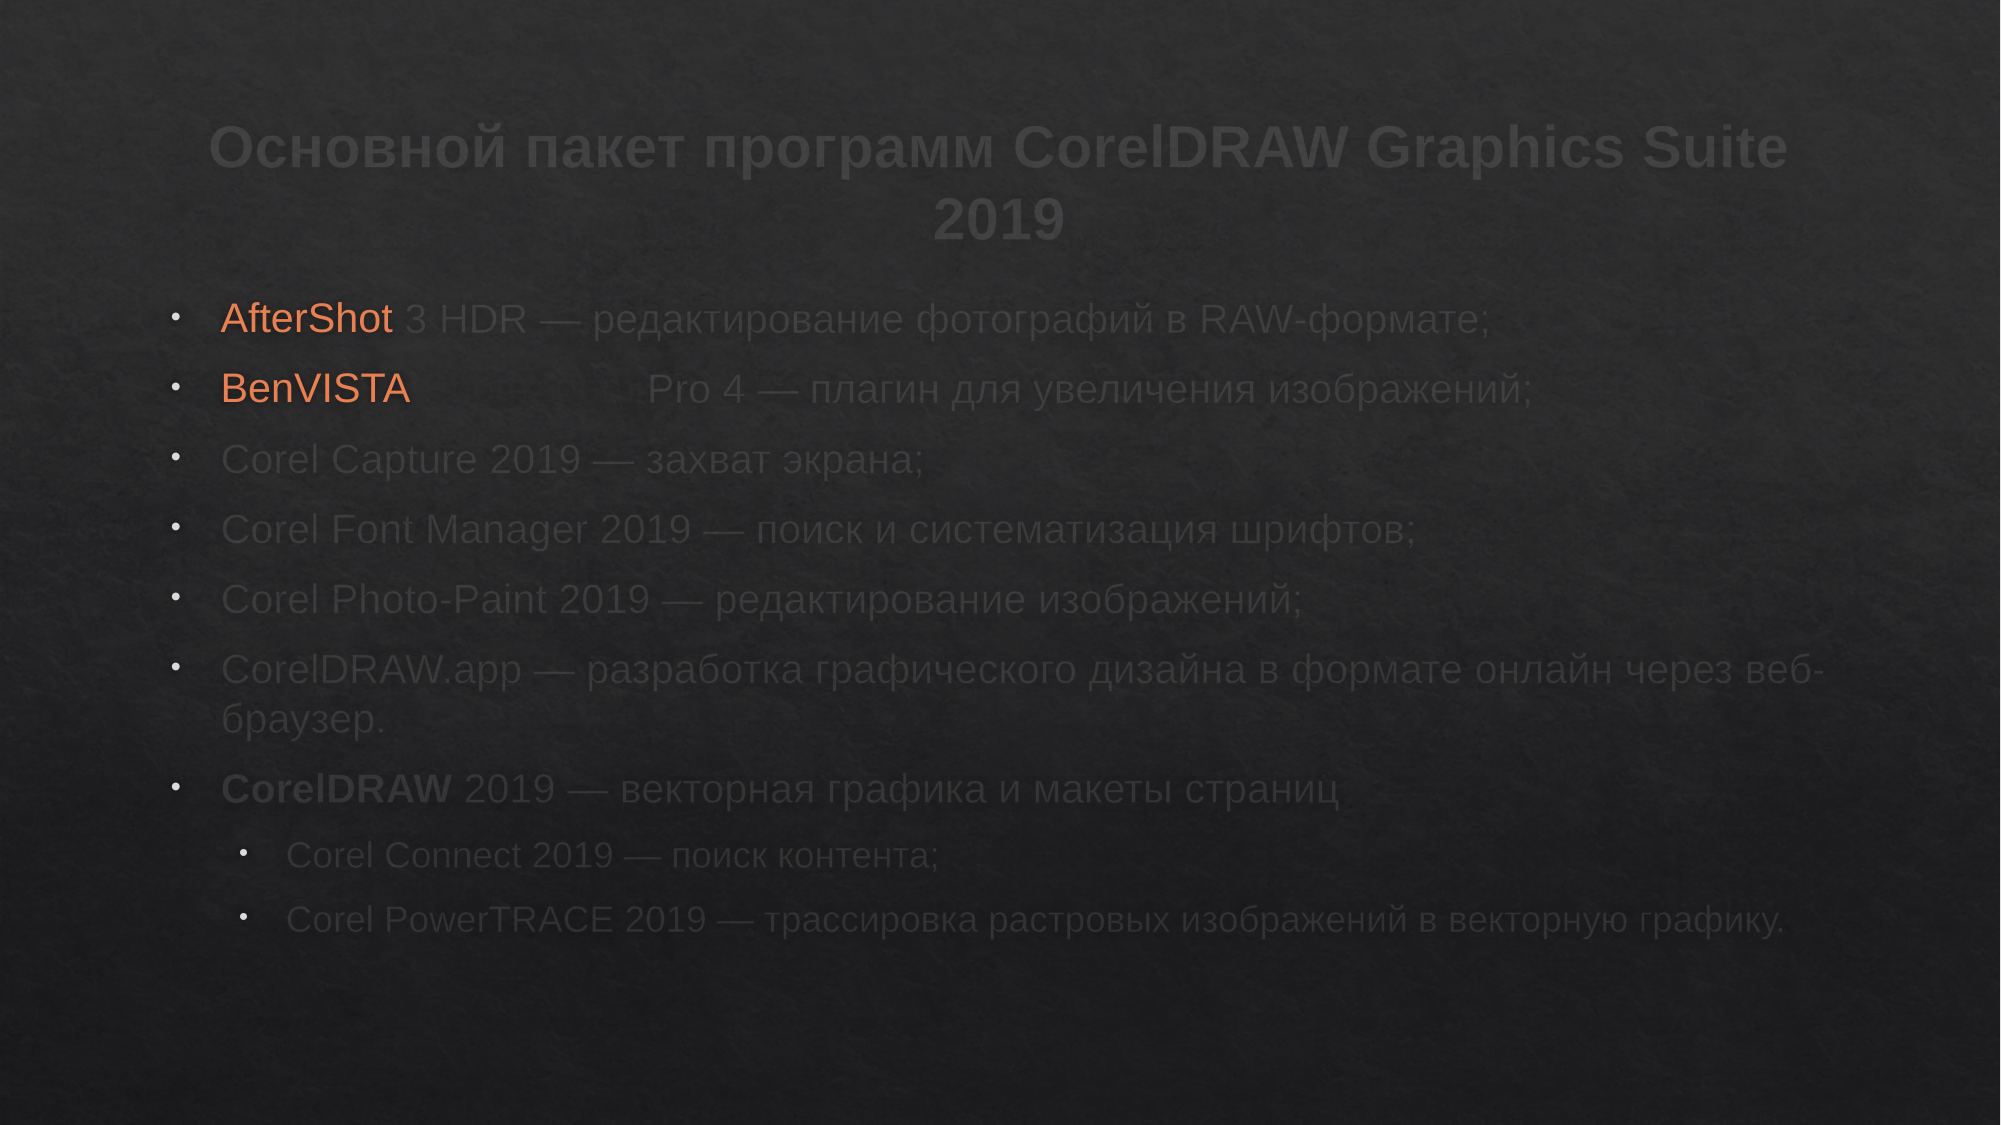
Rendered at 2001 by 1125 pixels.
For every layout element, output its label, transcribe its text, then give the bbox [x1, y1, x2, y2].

list AfterShot 3 HDR — редактирование фотографий в RAW‐формате; BenVISTA PhotoZoom Pro 4 — плагин для увеличения изображений; Corel Capture 2019 — захват экрана; Corel Font Manager 2019 — поиск и систематизация шрифтов; Corel Photo‐Paint 2019 — редактирование изображений; CorelDRAW.app — разработка графического дизайна в формате онлайн через веб‐браузер. CorelDRAW 2019 — векторная графика и макеты страниц Corel Connect 2019 — поиск контента; Corel PowerTRACE 2019 — трассировка растровых изображений в векторную графику. [149, 284, 1849, 950]
title Основной пакет программ CorelDRAW Graphics Suite 2019 [149, 99, 1849, 260]
